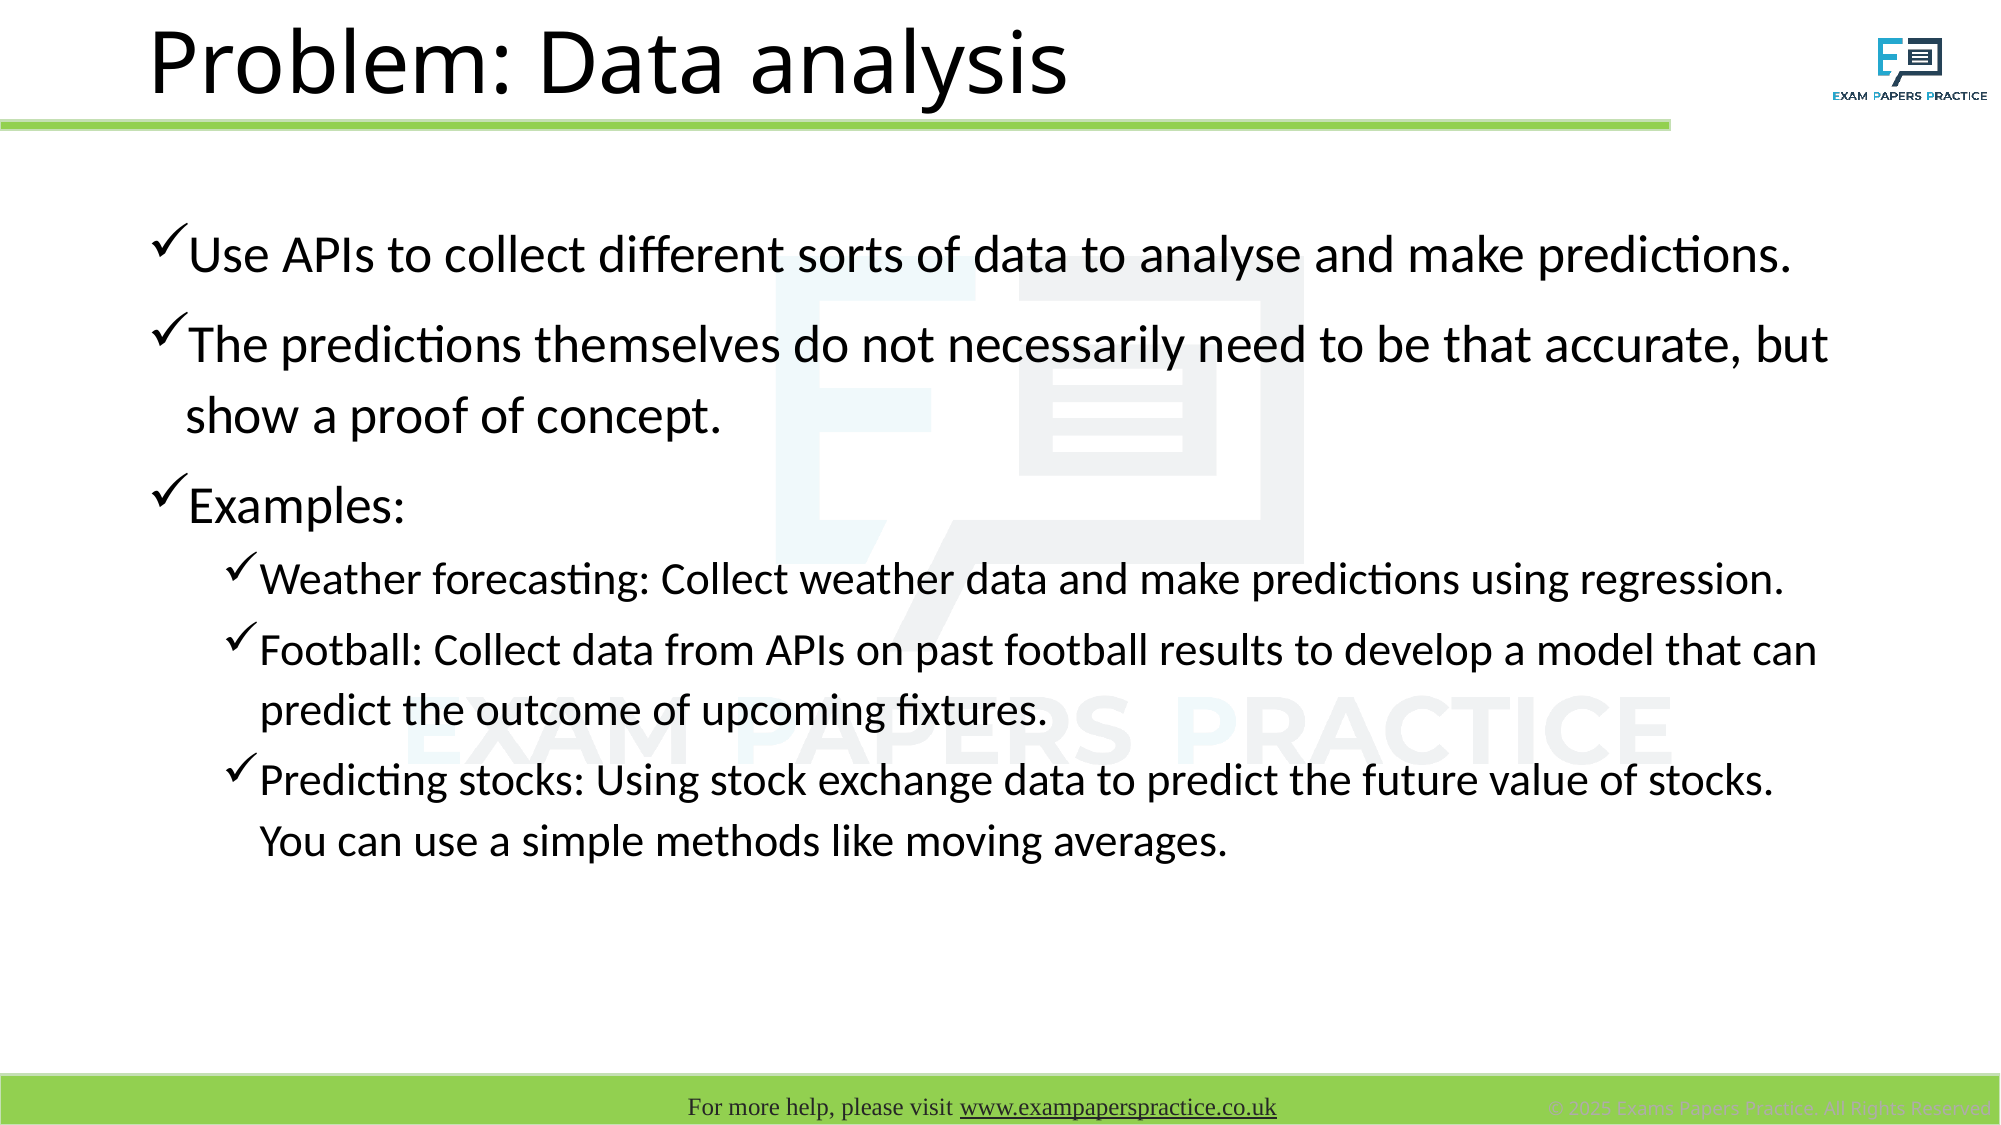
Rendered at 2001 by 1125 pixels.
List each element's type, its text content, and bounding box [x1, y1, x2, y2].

title Problem: Data analysis [132, 11, 1858, 121]
list Use APIs to collect different sorts of data to analyse and make predictions. The predictions themselves do not necessarily need to be that accurate, but show a proof of concept. Examples: Weather forecasting: Collect weather data and make predictions using regression. Football: Collect data from APIs on past football results to develop a model that can predict the outcome of upcoming fixtures. Predicting stocks: Using stock exchange data to predict the future value of stocks. You can use a simple methods like moving averages. [132, 205, 1858, 955]
